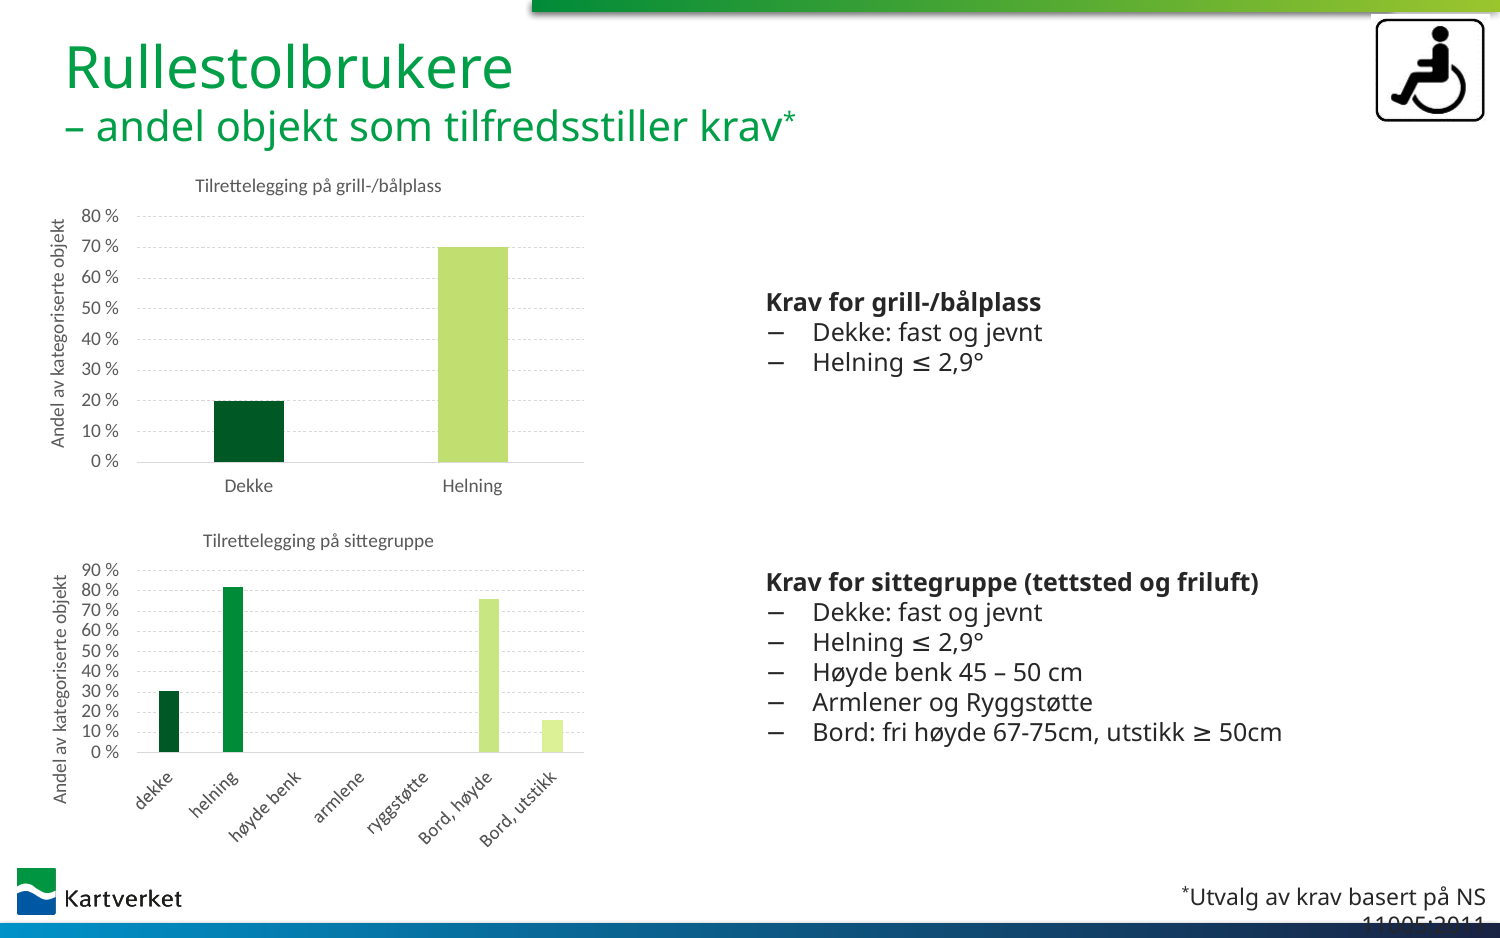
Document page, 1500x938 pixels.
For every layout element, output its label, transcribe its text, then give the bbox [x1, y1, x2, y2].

picture [1371, 13, 1491, 127]
picture [41, 166, 596, 505]
text_box Krav for sittegruppe (tettsted og friluft) Dekke: fast og jevnt Helning ≤ 2,9° Høyde benk 45 – 50 cm Armlener og Ryggstøtte Bord: fri høyde 67-75cm, utstikk ≥ 50cm [750, 559, 1500, 754]
text_box Rullestolbrukere – andel objekt som tilfredsstiller krav* [49, 14, 1431, 158]
text_box *Utvalg av krav basert på NS 11005:2011 [1068, 873, 1500, 938]
text_box Krav for grill-/bålplass Dekke: fast og jevnt Helning ≤ 2,9° [750, 279, 1452, 384]
picture [41, 520, 596, 859]
